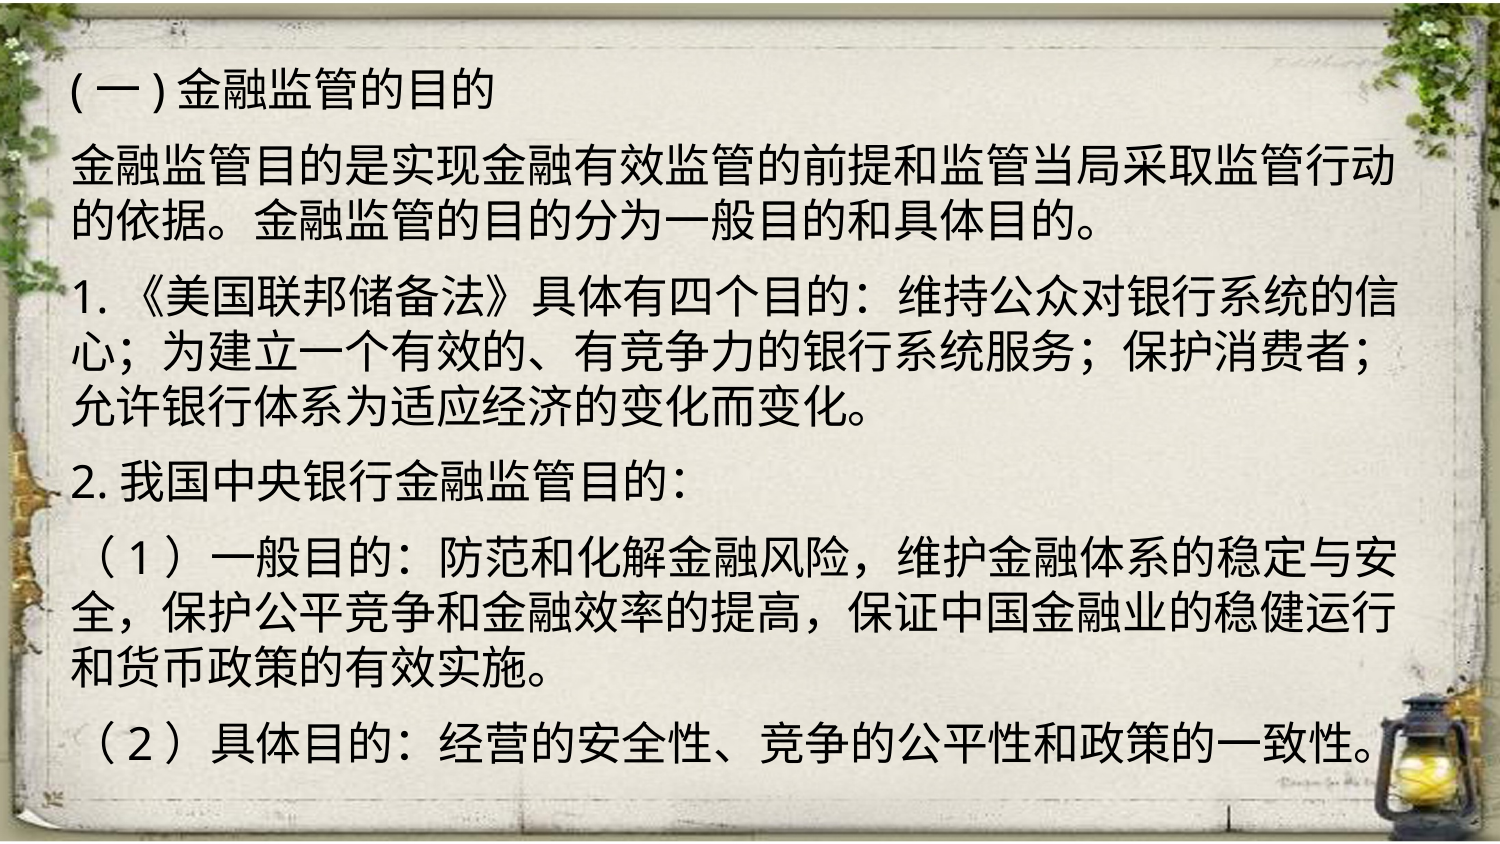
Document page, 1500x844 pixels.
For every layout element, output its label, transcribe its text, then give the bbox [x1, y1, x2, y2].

picture [0, 0, 1500, 844]
list (一)金融监管的目的 金融监管目的是实现金融有效监管的前提和监管当局采取监管行动的依据。金融监管的目的分为一般目的和具体目的。 1.《美国联邦储备法》具体有四个目的：维持公众对银行系统的信心；为建立一个有效的、有竞争力的银行系统服务；保护消费者；允许银行体系为适应经济的变化而变化。 2.我国中央银行金融监管目的： （1）一般目的：防范和化解金融风险，维护金融体系的稳定与安全，保护公平竞争和金融效率的提高，保证中国金融业的稳健运行和货币政策的有效实施。 （2）具体目的：经营的安全性、竞争的公平性和政策的一致性。 [55, 53, 1417, 598]
